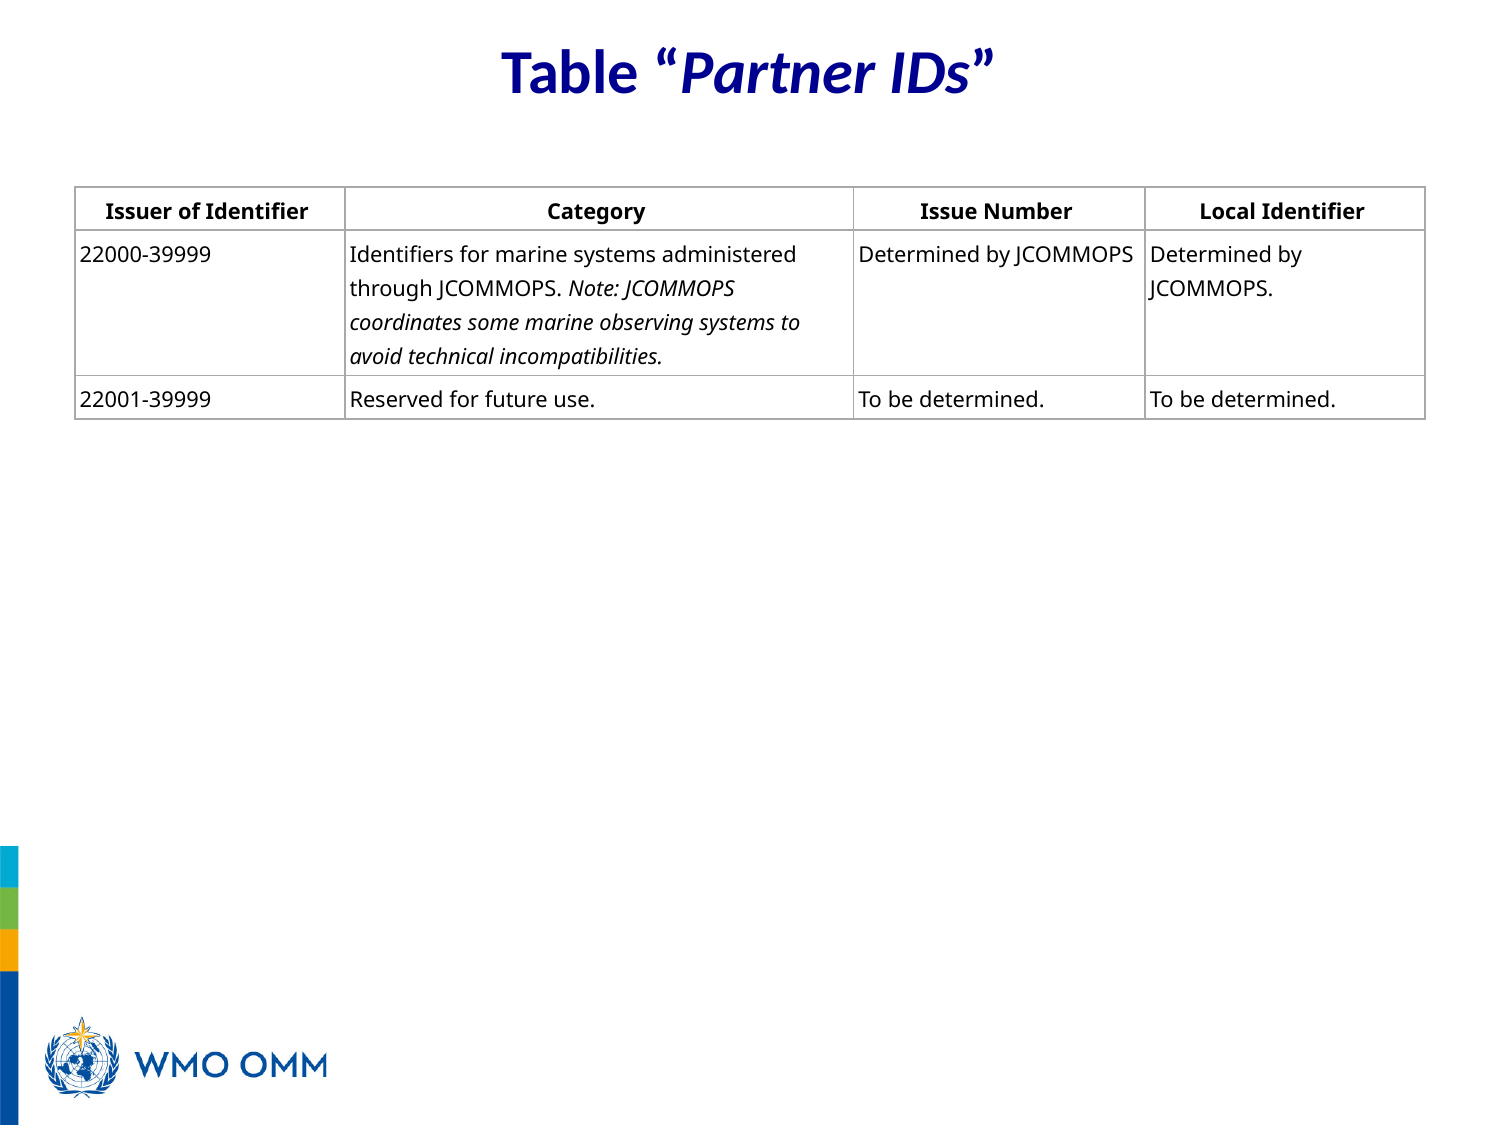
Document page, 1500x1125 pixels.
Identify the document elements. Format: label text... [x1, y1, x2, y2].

table_cell To be determined. [1146, 376, 1424, 418]
table_cell 22001-39999 [76, 376, 344, 418]
table_header Category [346, 188, 853, 229]
table_cell To be determined. [854, 376, 1144, 418]
title Table “Partner IDs” [75, 23, 1425, 115]
table_header Issuer of Identifier [76, 188, 344, 229]
table_cell Identifiers for marine systems administered through JCOMMOPS. Note: JCOMMOPS coordinates some marine observing systems to avoid technical incompatibilities. [346, 231, 853, 375]
table_cell 22000-39999 [76, 231, 344, 375]
picture [0, 845, 327, 1125]
table_cell Determined by JCOMMOPS. [1146, 231, 1424, 375]
table_cell Reserved for future use. [346, 376, 853, 418]
table_cell Determined by JCOMMOPS [854, 231, 1144, 375]
table_header Local Identifier [1146, 188, 1424, 229]
table_header Issue Number [854, 188, 1144, 229]
